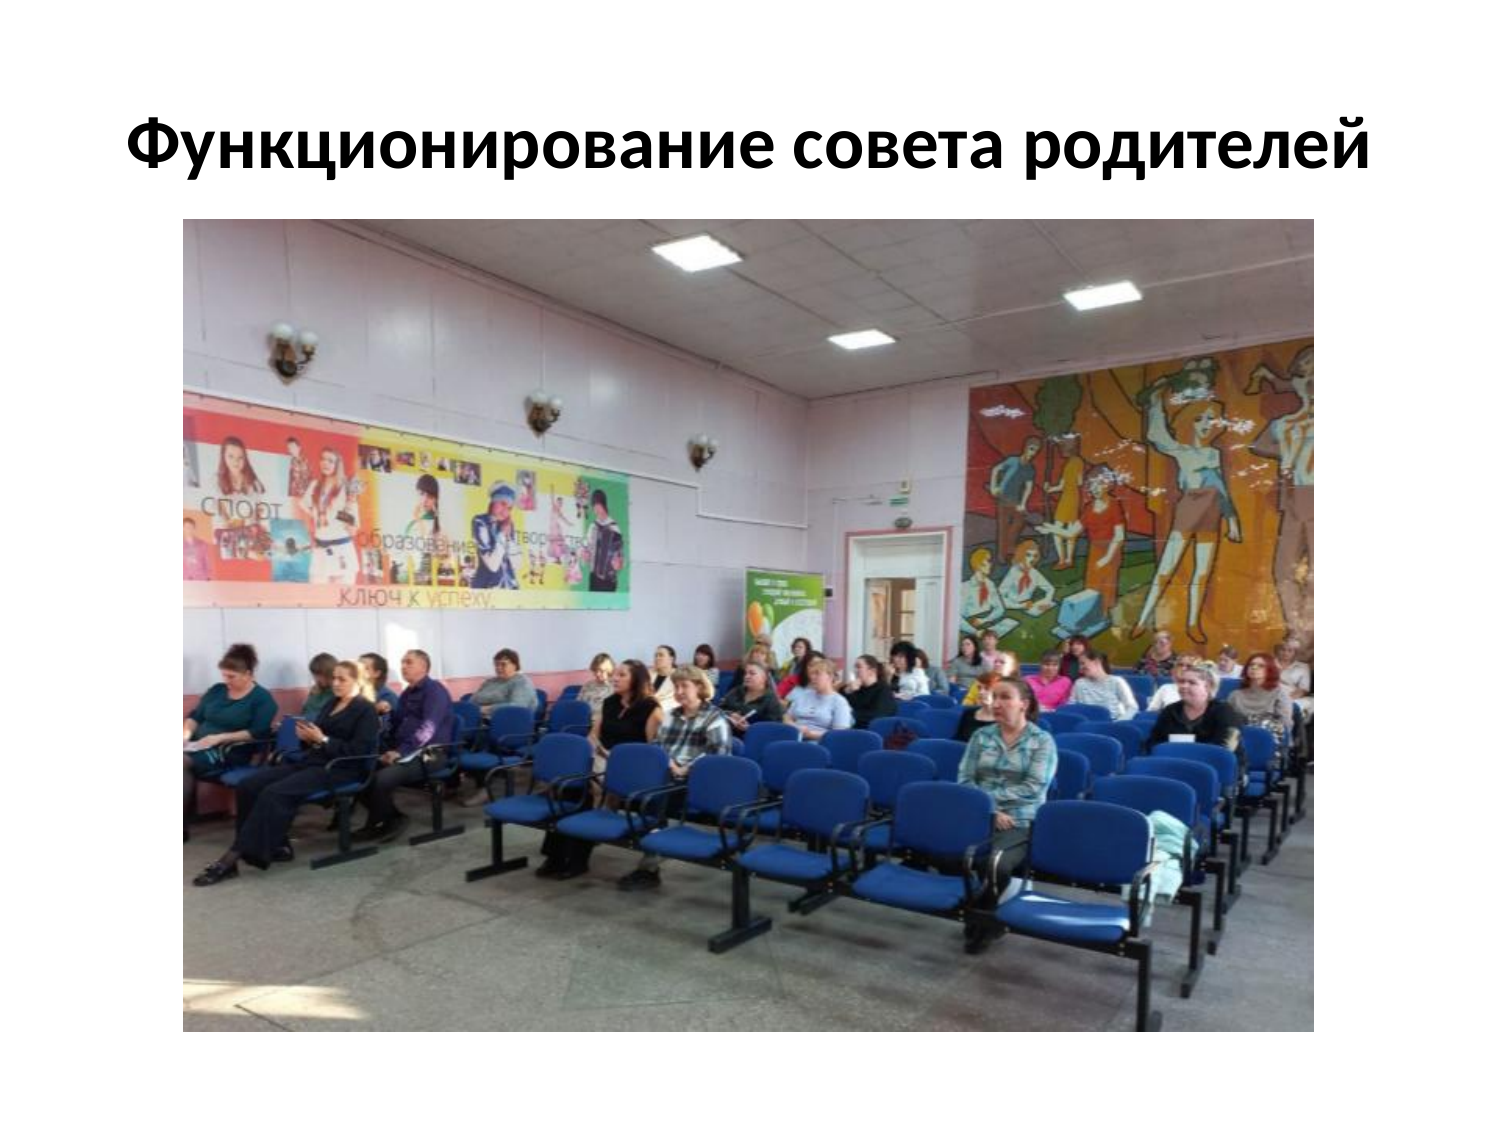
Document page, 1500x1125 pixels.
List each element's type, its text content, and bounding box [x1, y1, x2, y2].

title Функционирование совета родителей [75, 45, 1425, 233]
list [182, 219, 1314, 1032]
